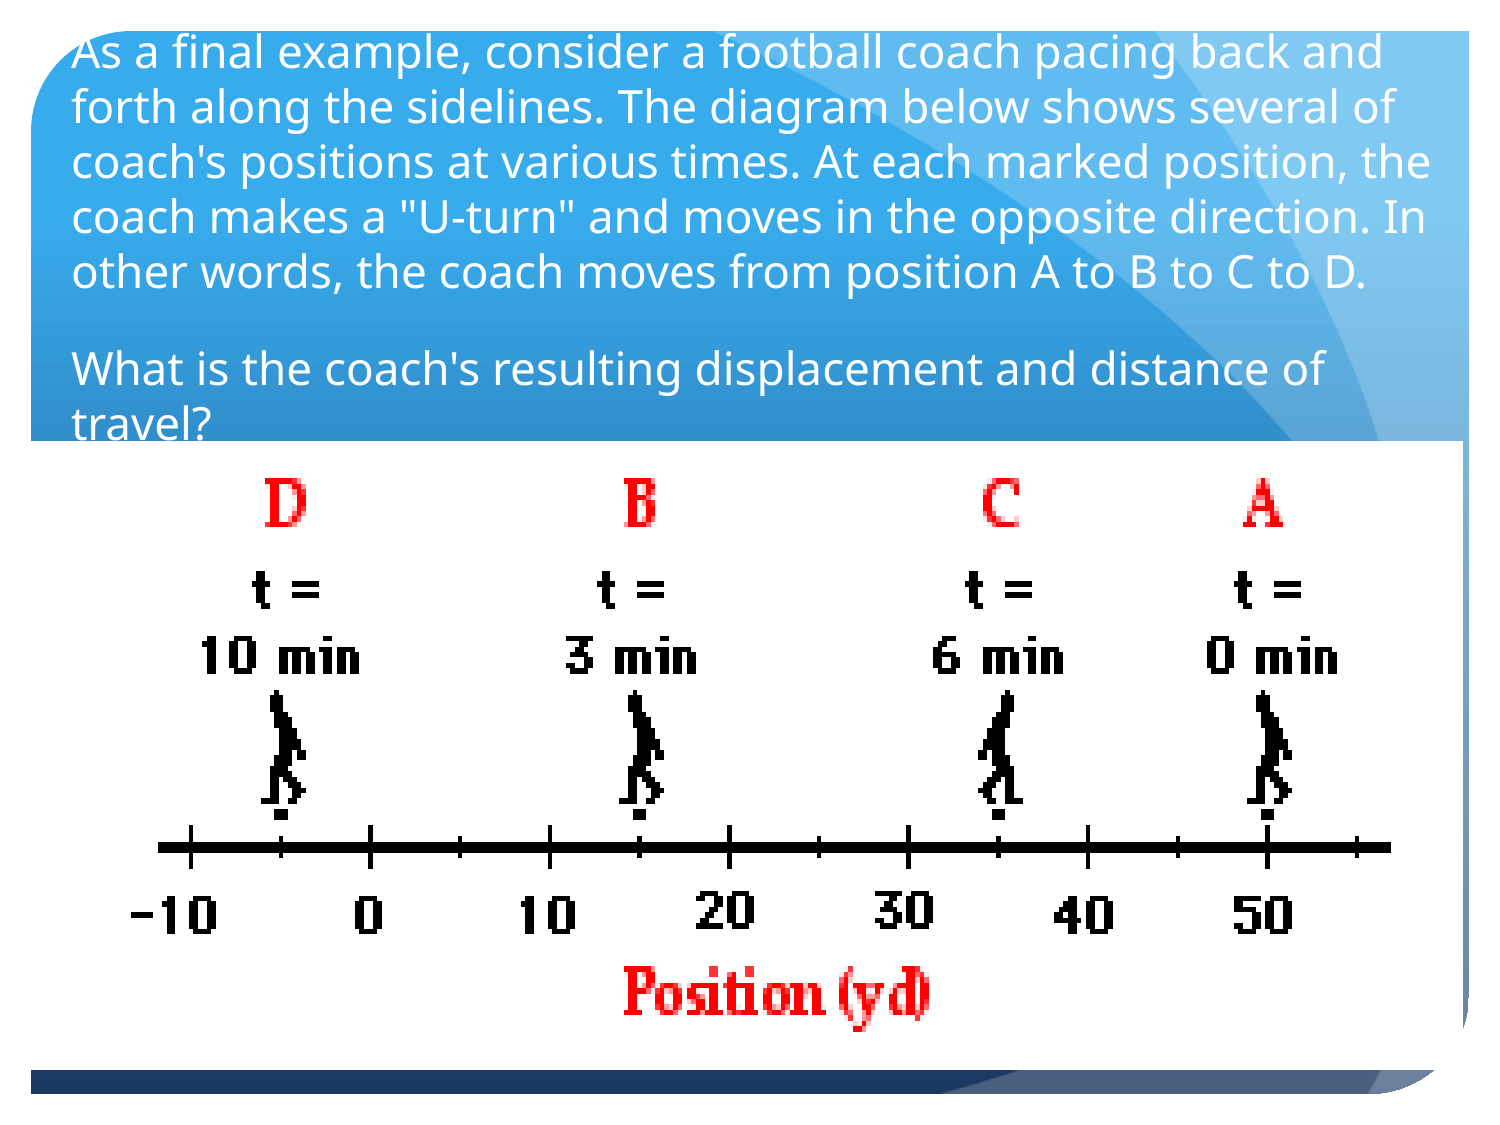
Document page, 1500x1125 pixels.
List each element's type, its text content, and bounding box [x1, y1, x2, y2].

picture [24, 30, 1473, 1094]
list As a final example, consider a football coach pacing back and forth along the sidelines. The diagram below shows several of coach's positions at various times. At each marked position, the coach makes a "U-turn" and moves in the opposite direction. In other words, the coach moves from position A to B to C to D. What is the coach's resulting displacement and distance of travel? [56, 15, 1463, 441]
